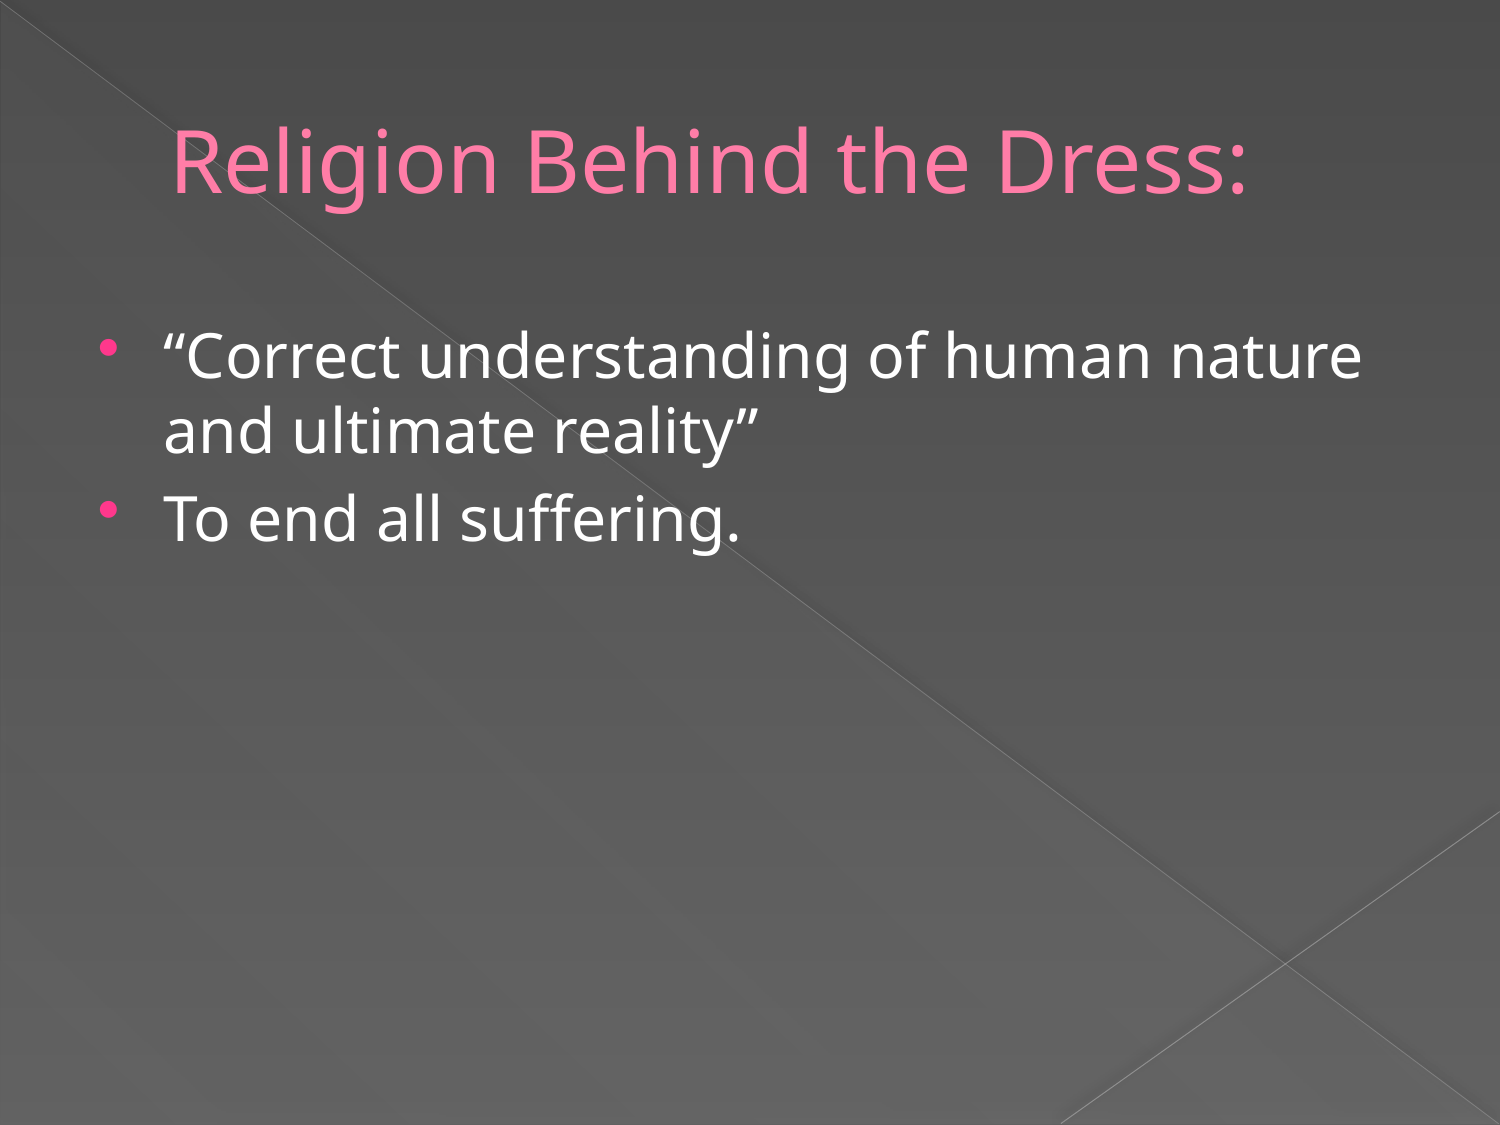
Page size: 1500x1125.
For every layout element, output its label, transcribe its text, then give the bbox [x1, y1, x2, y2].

title Religion Behind the Dress: [75, 43, 1425, 274]
list “Correct understanding of human nature and ultimate reality” To end all suffering. [75, 308, 1425, 1059]
